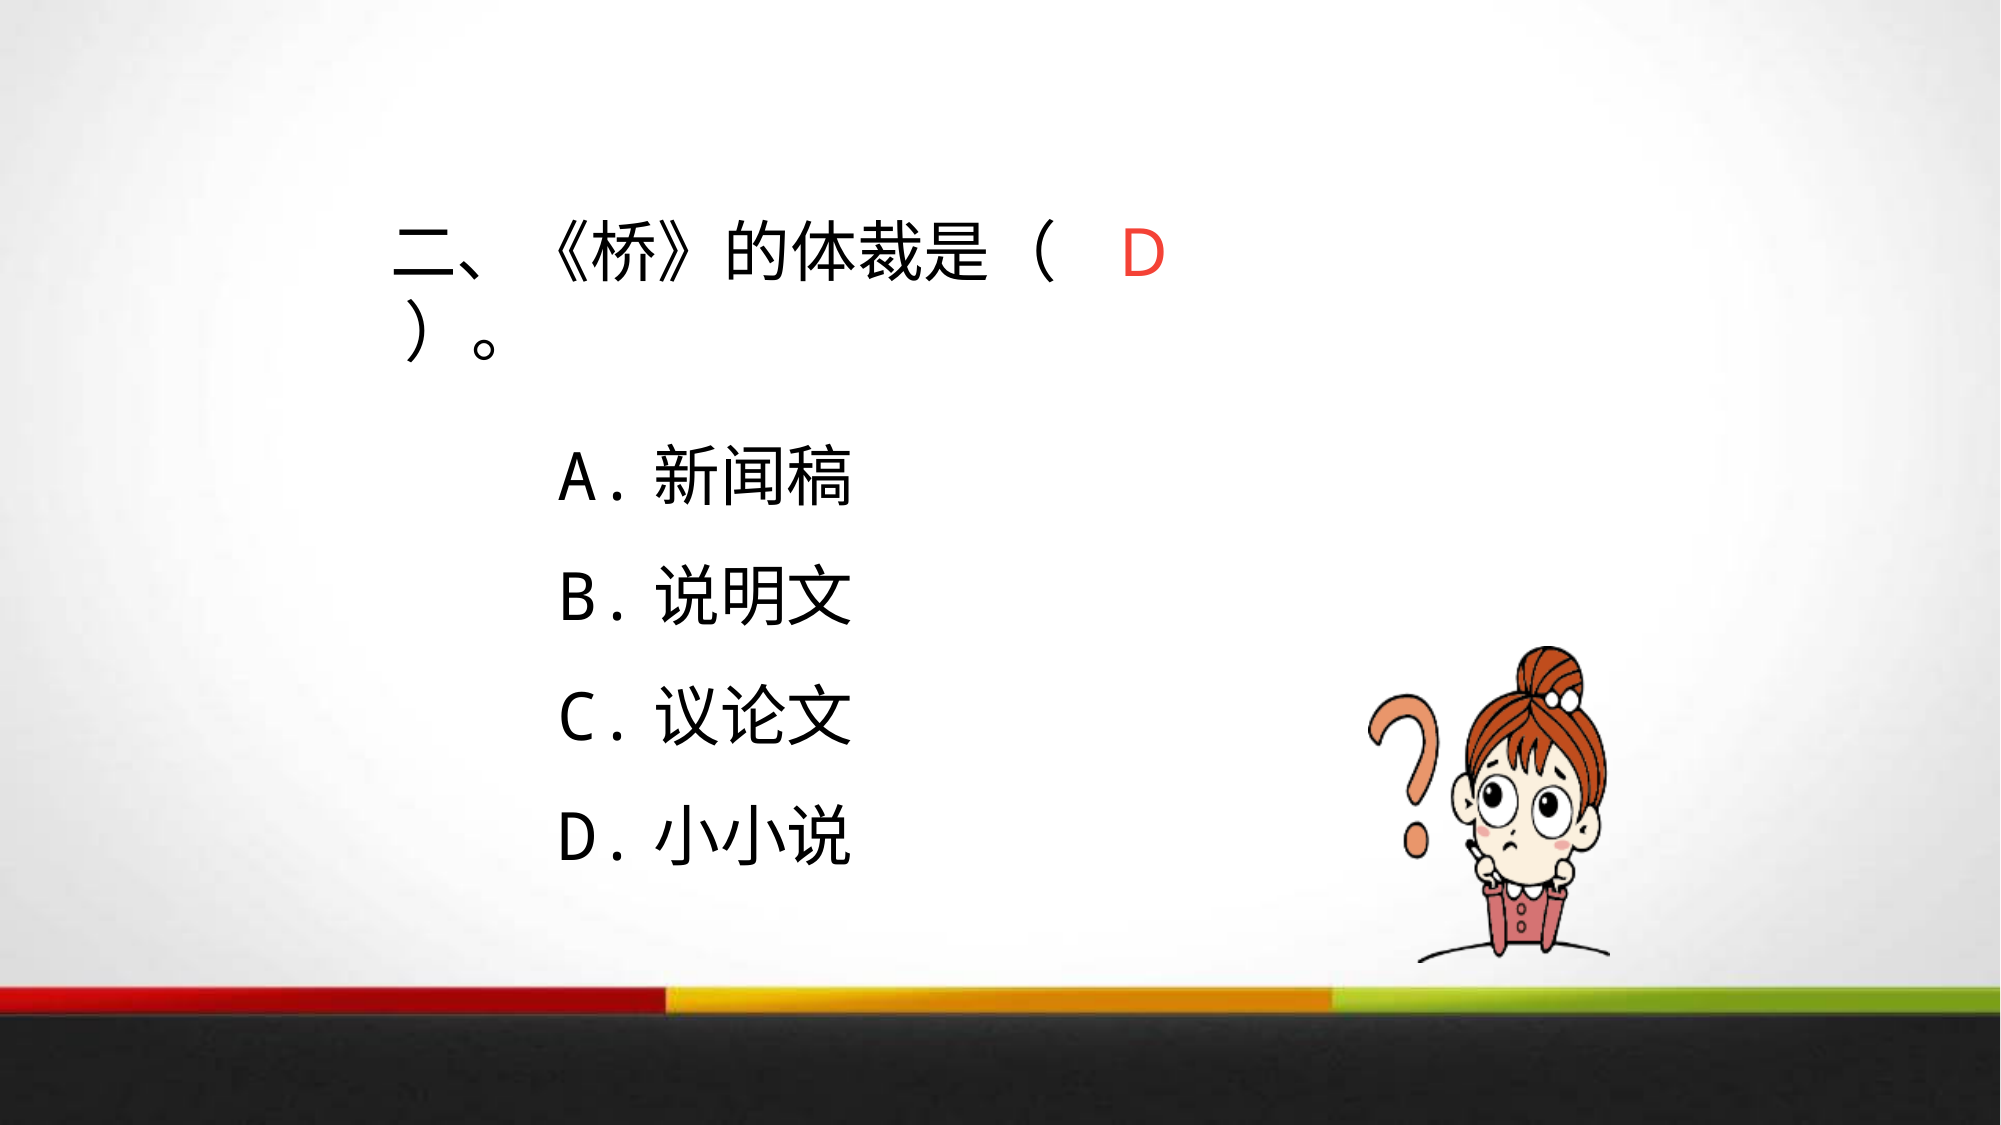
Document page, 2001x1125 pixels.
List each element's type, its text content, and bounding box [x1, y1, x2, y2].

text_box 二、《桥》的体裁是（ ）。 [375, 202, 1330, 378]
text_box D [1104, 202, 1184, 298]
text_box A.新闻稿 B.说明文 C.议论文 D.小小说 [542, 386, 1104, 882]
picture [0, 0, 2001, 1125]
